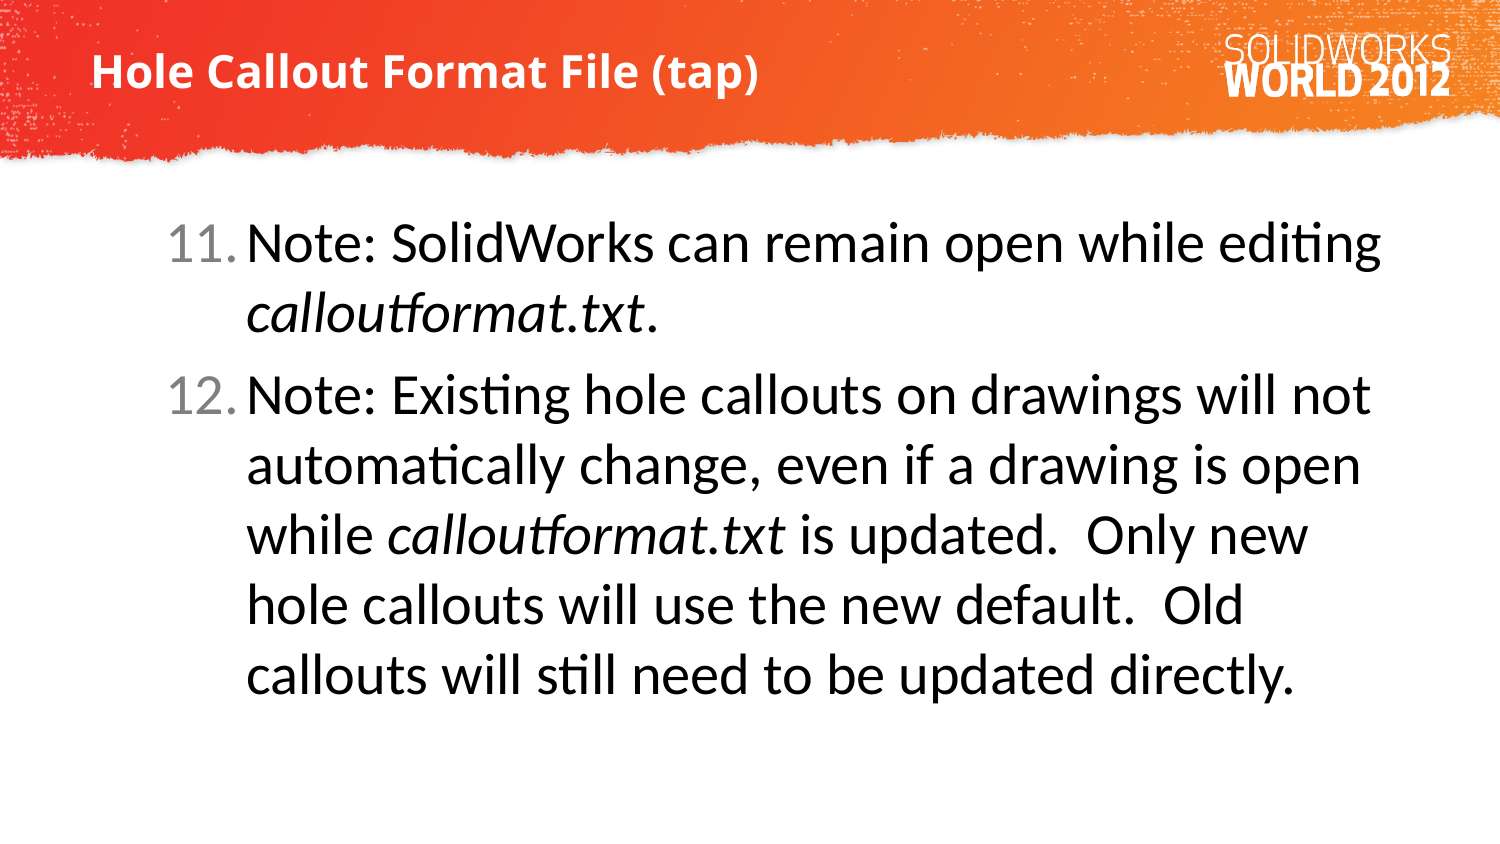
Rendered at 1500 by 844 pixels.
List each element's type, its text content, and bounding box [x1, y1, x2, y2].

title Hole Callout Format File (tap) [75, 18, 1163, 122]
picture [0, 0, 1500, 844]
list Note: SolidWorks can remain open while editing calloutformat.txt. Note: Existing hole callouts on drawings will not automatically change, even if a drawing is open while calloutformat.txt is updated. Only new hole callouts will use the new default. Old callouts will still need to be updated directly. [75, 196, 1425, 754]
